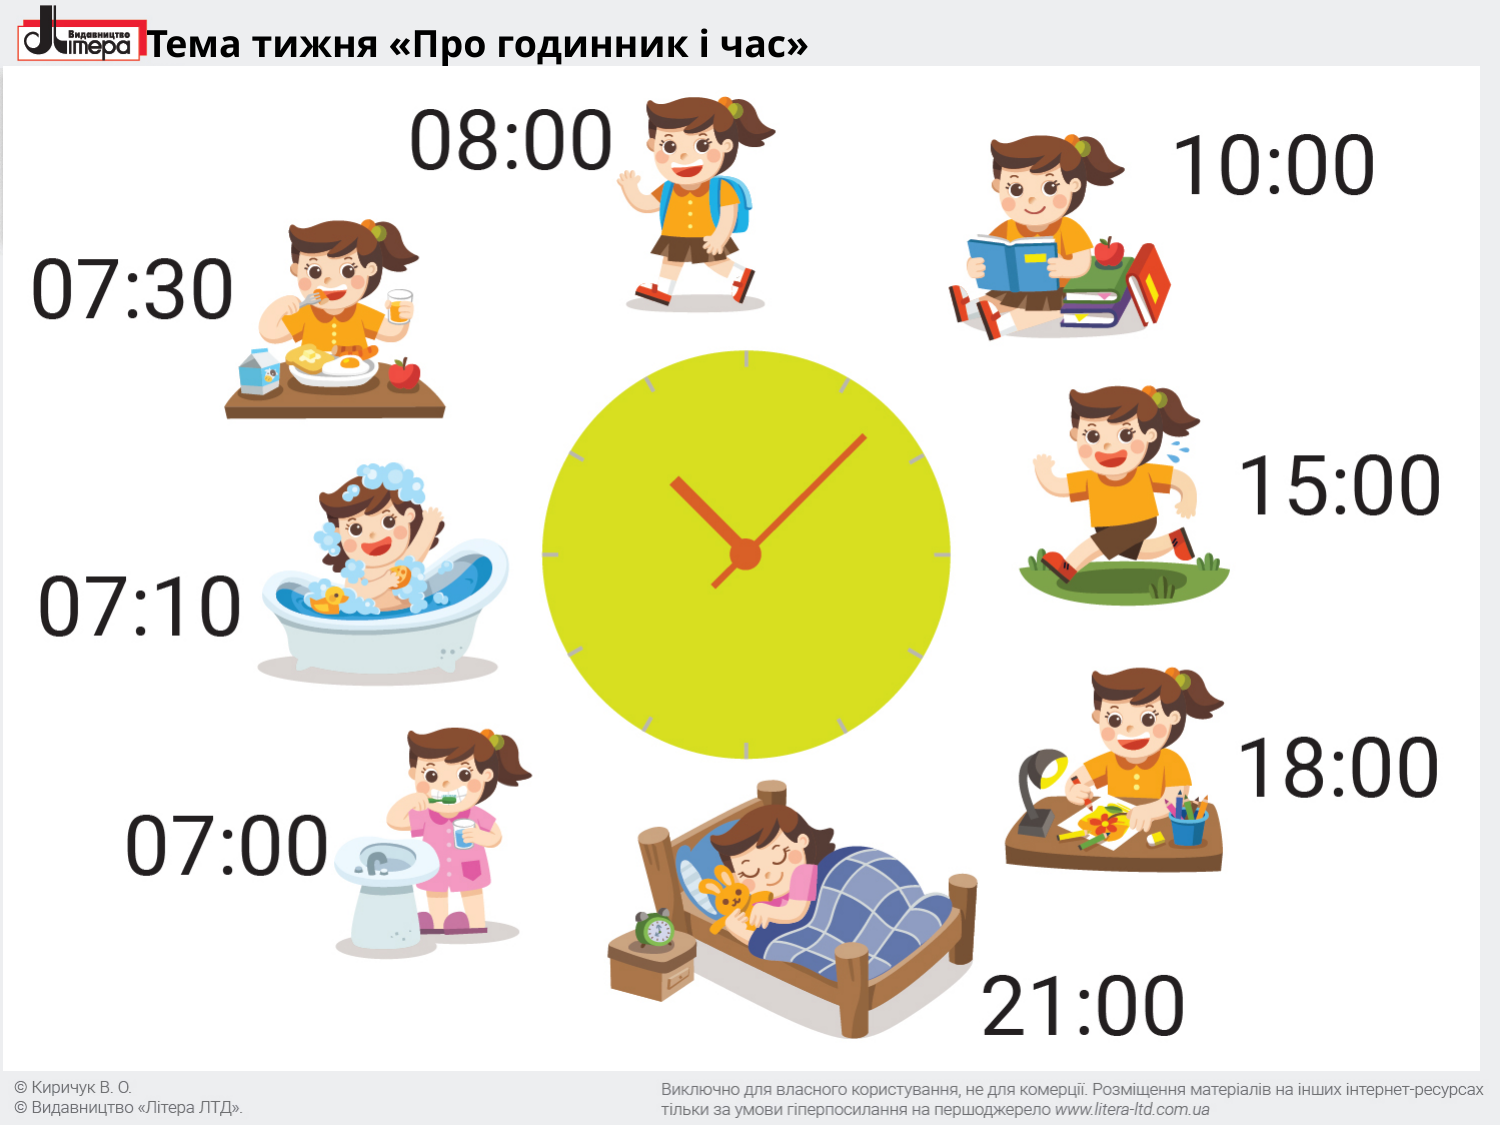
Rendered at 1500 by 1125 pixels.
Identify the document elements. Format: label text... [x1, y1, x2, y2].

picture [0, 0, 1500, 1125]
text_box Тема тижня «Про годинник і час» [131, 12, 825, 64]
